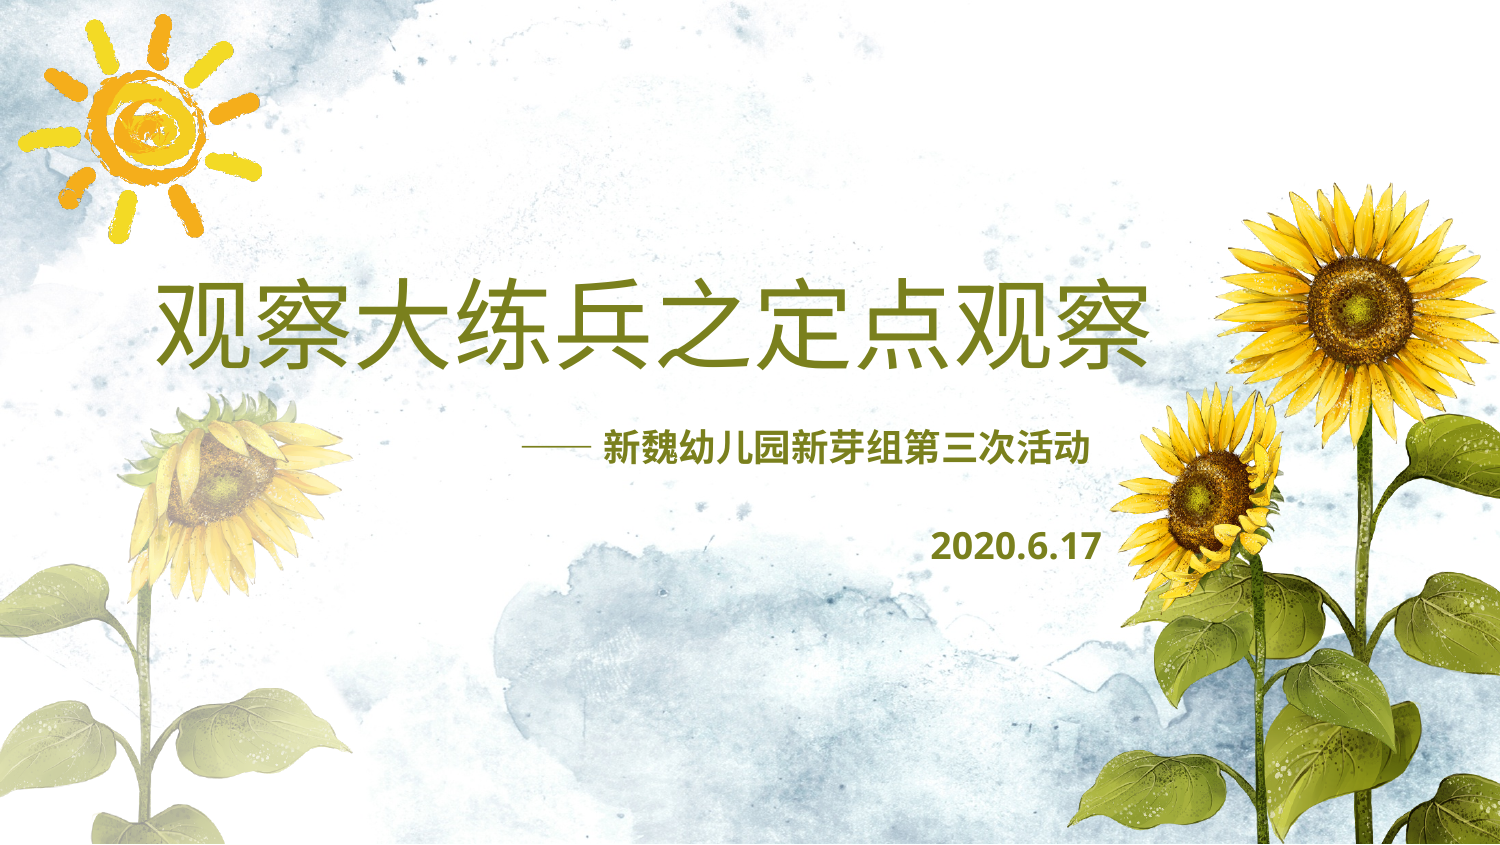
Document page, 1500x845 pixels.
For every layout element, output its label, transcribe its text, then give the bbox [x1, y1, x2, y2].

picture [0, 0, 1500, 844]
text_box ——新魏幼儿园新芽组第三次活动 [505, 416, 1036, 477]
text_box 观察大练兵之定点观察 [139, 255, 1036, 391]
text_box 2020.6.17 [915, 514, 1036, 575]
